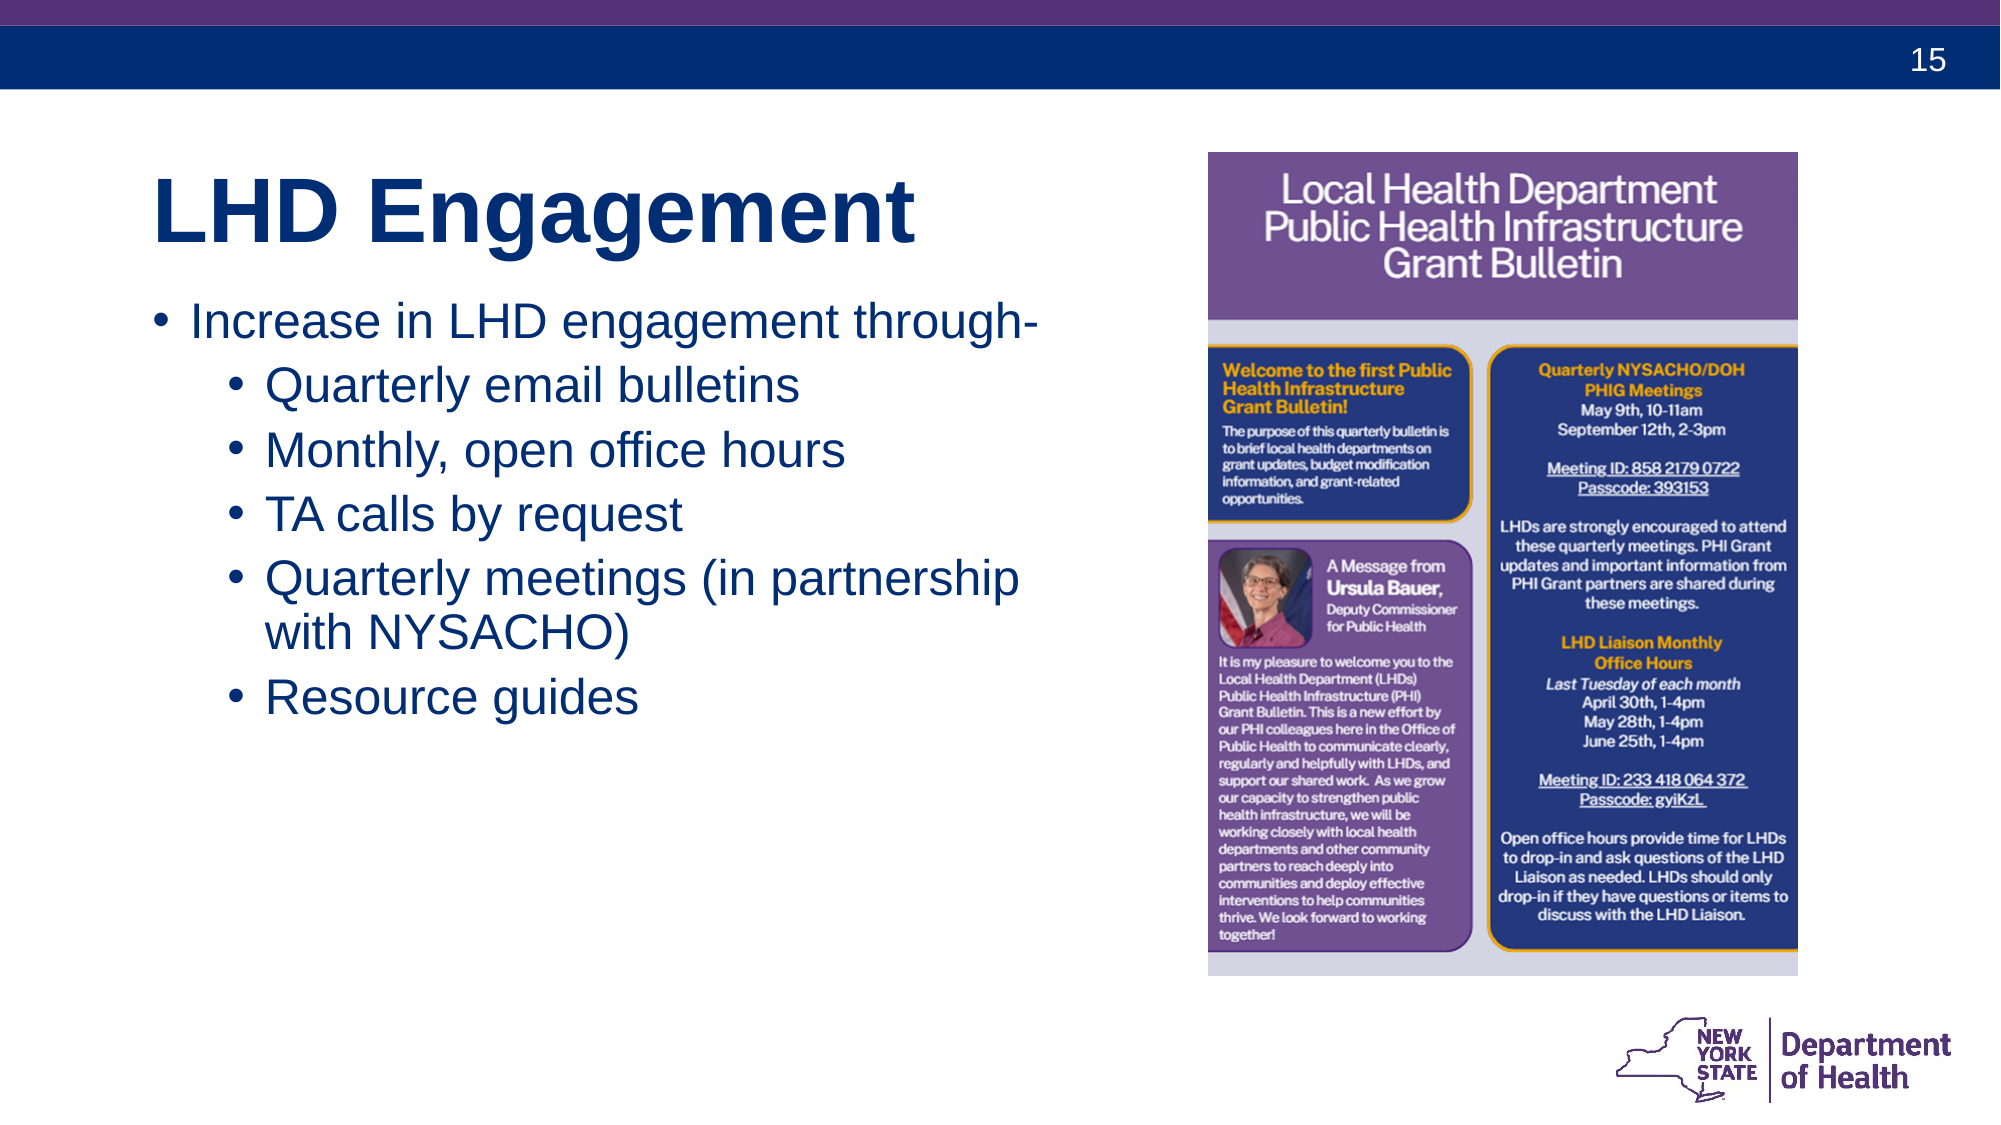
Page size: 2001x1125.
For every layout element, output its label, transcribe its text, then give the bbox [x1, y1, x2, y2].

picture [1616, 1017, 1951, 1103]
list Increase in LHD engagement through- Quarterly email bulletins Monthly, open office hours TA calls by request Quarterly meetings (in partnership with NYSACHO) Resource guides [137, 287, 1075, 1014]
picture [1208, 152, 1798, 976]
title LHD Engagement [137, 126, 1863, 300]
